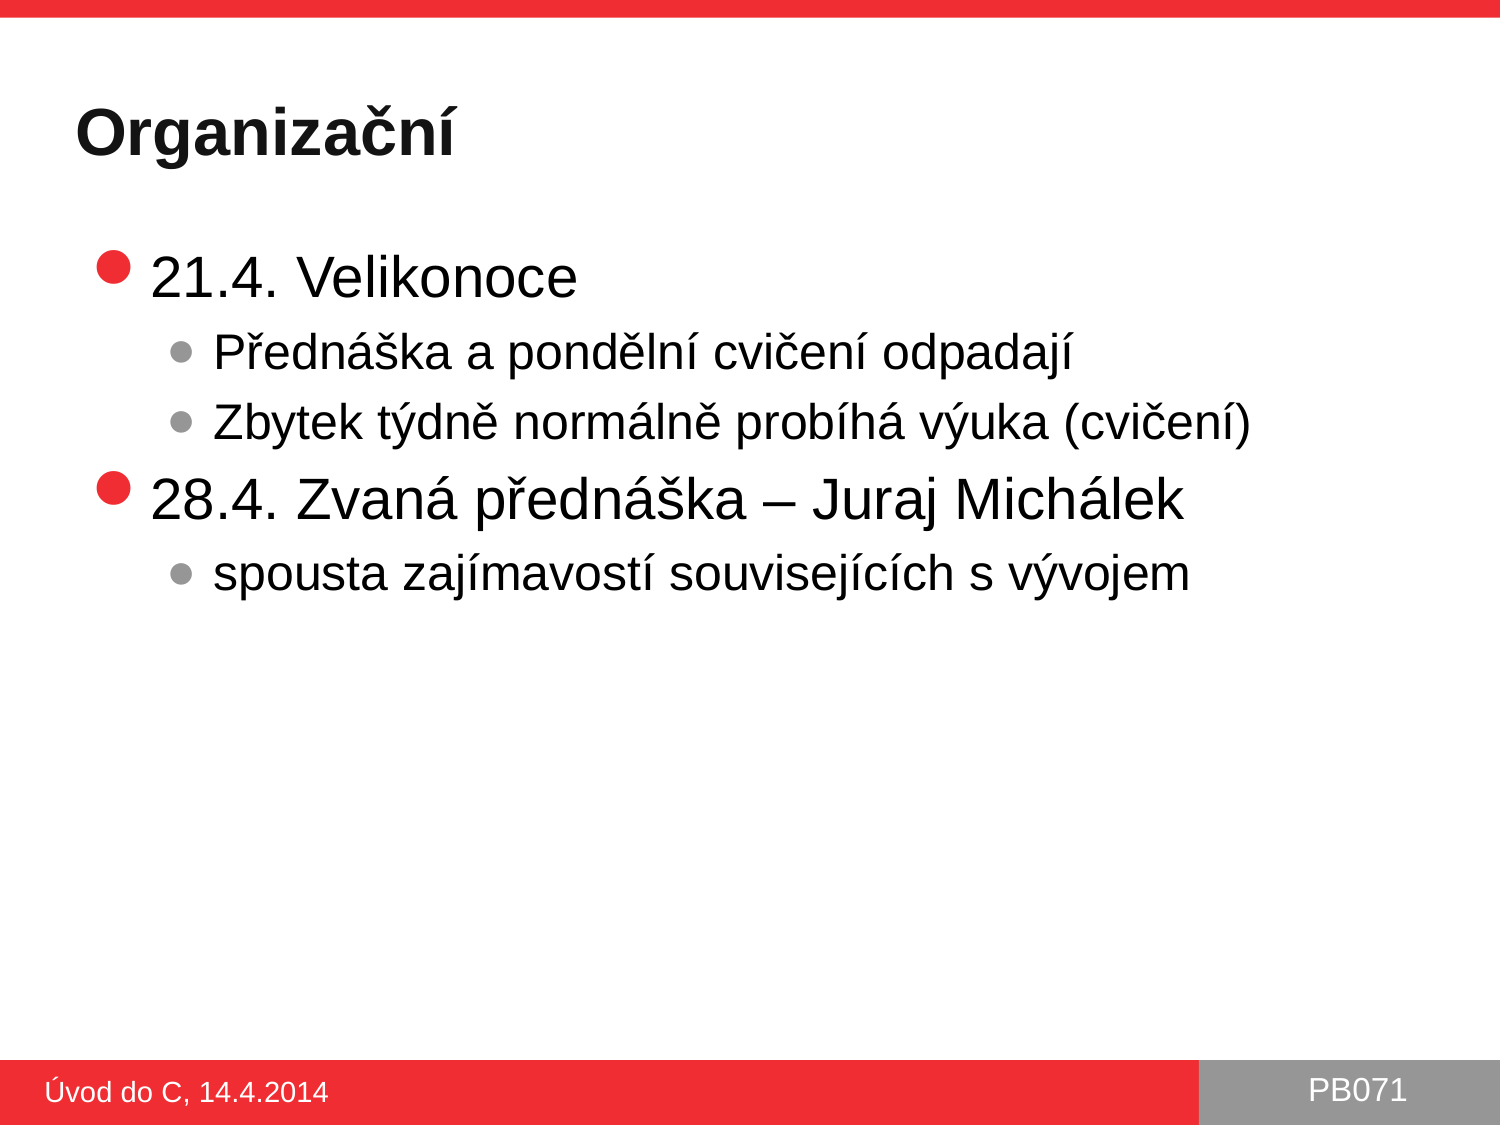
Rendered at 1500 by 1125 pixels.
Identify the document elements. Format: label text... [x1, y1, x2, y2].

list 21.4. Velikonoce Přednáška a pondělní cvičení odpadají Zbytek týdně normálně probíhá výuka (cvičení) 28.4. Zvaná přednáška – Juraj Michálek spousta zajímavostí souvisejících s vývojem [76, 231, 1459, 1024]
footer Úvod do C, 14.4.2014 [29, 1065, 1199, 1125]
title Organizační [75, 45, 1471, 208]
